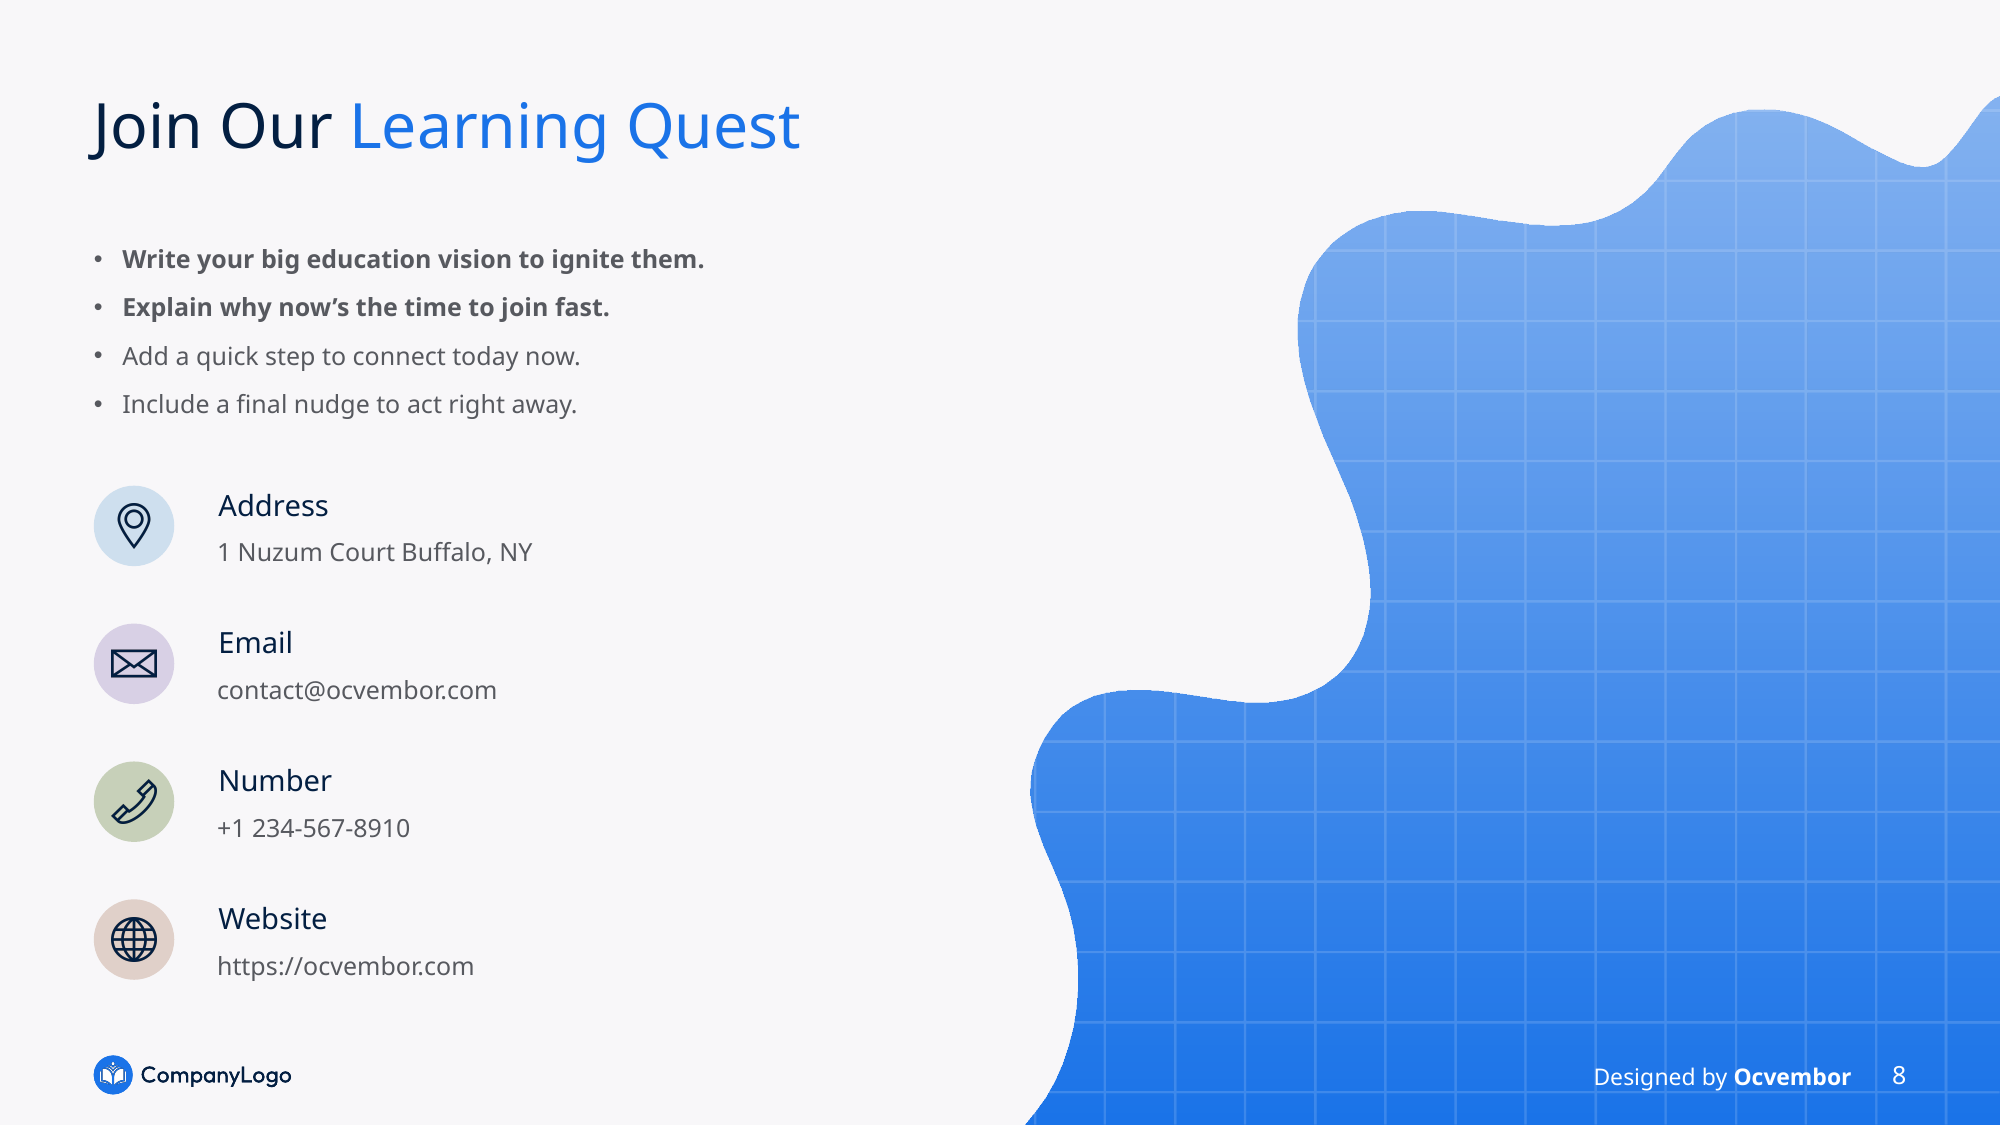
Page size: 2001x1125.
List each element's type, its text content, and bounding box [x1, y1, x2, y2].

text_box [93, 485, 175, 567]
text_box Write your big education vision to ignite them. Explain why now’s the time to join fast. Add a quick step to connect today now. Include a final nudge to act right away. [93, 237, 713, 419]
text_box [93, 899, 175, 980]
text_box Number [217, 762, 581, 798]
text_box Email [217, 624, 581, 660]
picture [111, 779, 157, 825]
text_box [93, 623, 175, 705]
picture [975, 95, 2000, 1125]
picture [111, 503, 157, 549]
text_box Website [217, 900, 581, 936]
picture [111, 641, 157, 687]
text_box contact@ocvembor.com [217, 668, 581, 705]
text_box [93, 1055, 292, 1095]
picture [111, 917, 157, 963]
text_box [93, 761, 175, 842]
text_box 1 Nuzum Court Buffalo, NY [217, 530, 581, 567]
text_box +1 234-567-8910 [217, 806, 581, 843]
title Join Our Learning Quest [93, 85, 1907, 162]
text_box Address [217, 486, 581, 522]
text_box https://ocvembor.com [217, 944, 581, 981]
